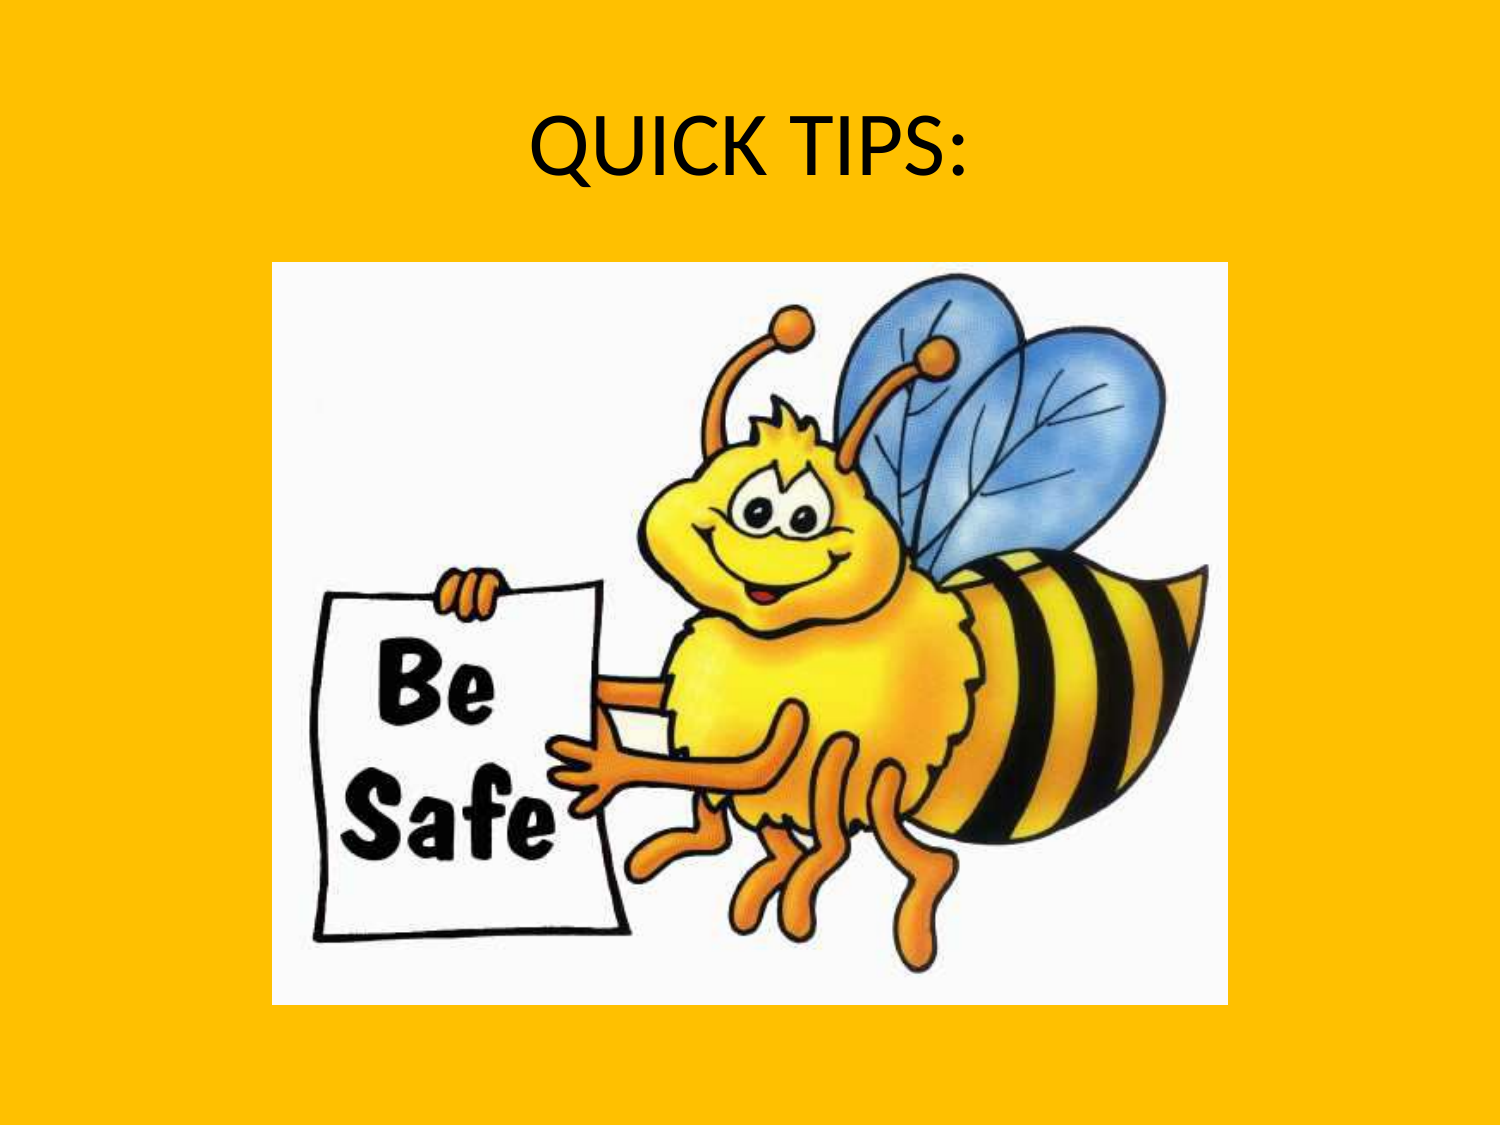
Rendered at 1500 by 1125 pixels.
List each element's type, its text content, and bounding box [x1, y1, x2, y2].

title QUICK TIPS: [75, 45, 1425, 233]
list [271, 262, 1229, 1006]
